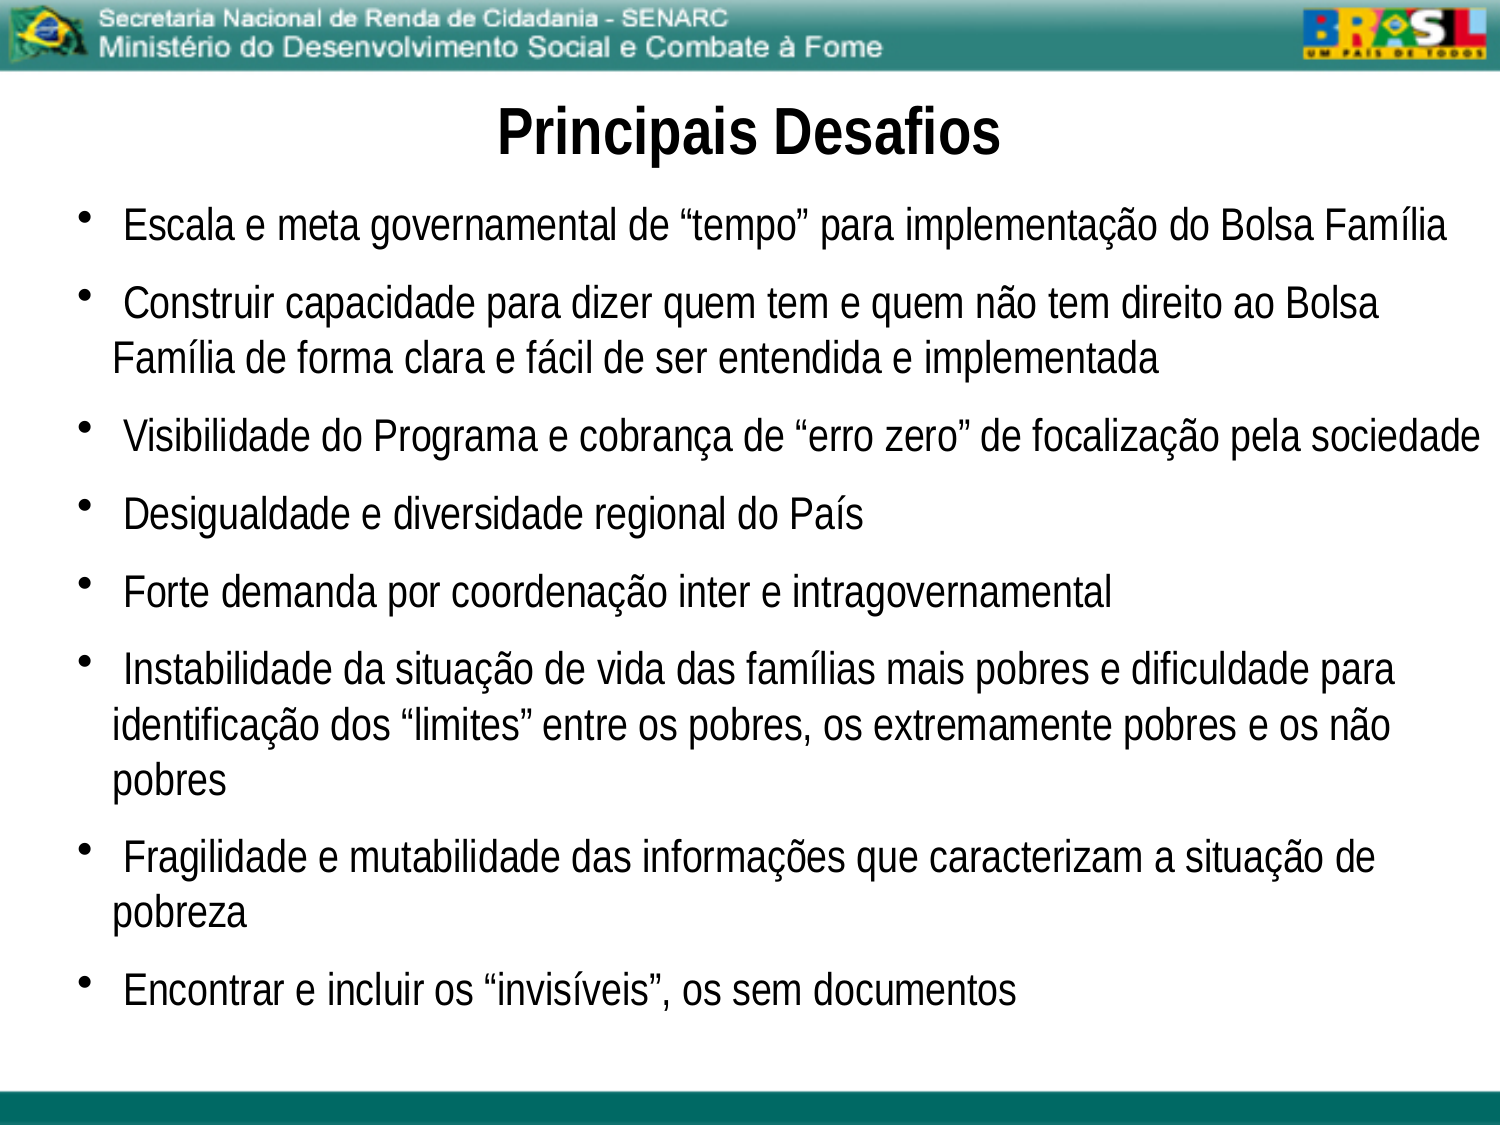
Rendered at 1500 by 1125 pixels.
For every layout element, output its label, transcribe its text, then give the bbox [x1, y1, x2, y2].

text_box Escala e meta governamental de “tempo” para implementação do Bolsa Família Construir capacidade para dizer quem tem e quem não tem direito ao Bolsa Família de forma clara e fácil de ser entendida e implementada Visibilidade do Programa e cobrança de “erro zero” de focalização pela sociedade Desigualdade e diversidade regional do País Forte demanda por coordenação inter e intragovernamental Instabilidade da situação de vida das famílias mais pobres e dificuldade para identificação dos “limites” entre os pobres, os extremamente pobres e os não pobres Fragilidade e mutabilidade das informações que caracterizam a situação de pobreza Encontrar e incluir os “invisíveis”, os sem documentos [62, 187, 1500, 1023]
text_box [0, 1074, 1500, 1125]
picture [0, 0, 1500, 62]
text_box Principais Desafios [0, 62, 1500, 193]
picture [0, 193, 1500, 1074]
